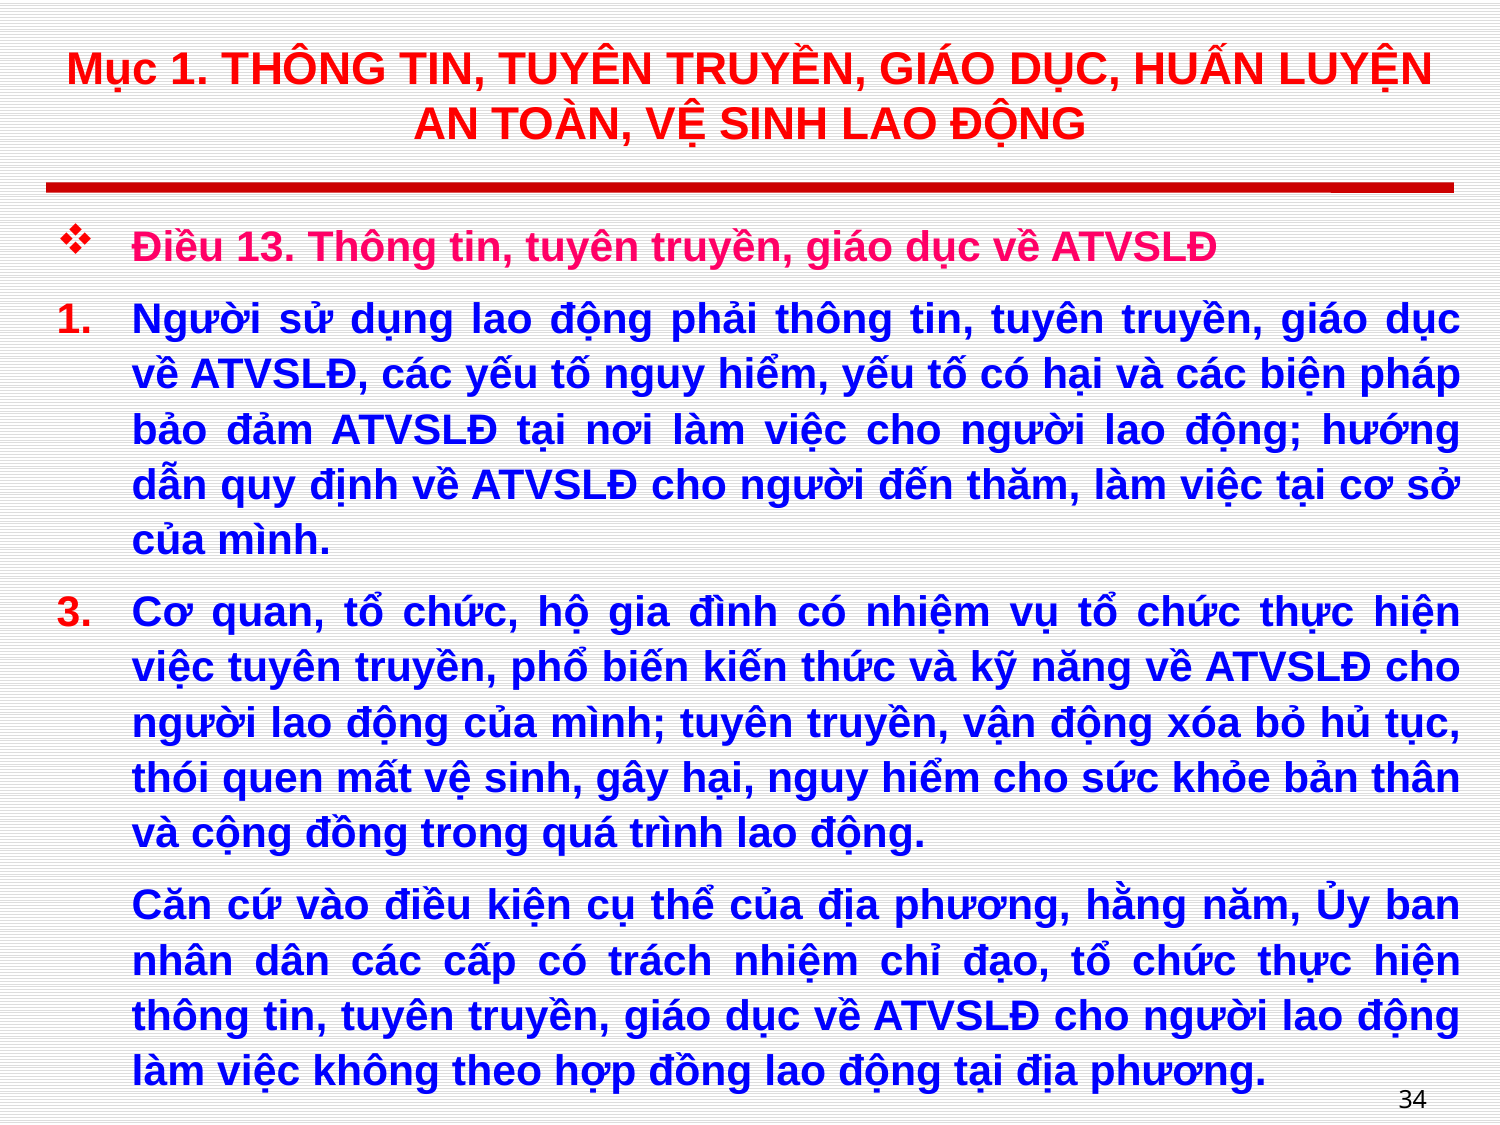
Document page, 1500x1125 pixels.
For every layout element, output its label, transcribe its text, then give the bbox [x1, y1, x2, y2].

text_box Điều 13. Thông tin, tuyên truyền, giáo dục về ATVSLĐ Người sử dụng lao động phải thông tin, tuyên truyền, giáo dục về ATVSLĐ, các yếu tố nguy hiểm, yếu tố có hại và các biện pháp bảo đảm ATVSLĐ tại nơi làm việc cho người lao động; hướng dẫn quy định về ATVSLĐ cho người đến thăm, làm việc tại cơ sở của mình. Cơ quan, tổ chức, hộ gia đình có nhiệm vụ tổ chức thực hiện việc tuyên truyền, phổ biến kiến thức và kỹ năng về ATVSLĐ cho người lao động của mình; tuyên truyền, vận động xóa bỏ hủ tục, thói quen mất vệ sinh, gây hại, nguy hiểm cho sức khỏe bản thân và cộng đồng trong quá trình lao động. Căn cứ vào điều kiện cụ thể của địa phương, hằng năm, Ủy ban nhân dân các cấp có trách nhiệm chỉ đạo, tổ chức thực hiện thông tin, tuyên truyền, giáo dục về ATVSLĐ cho người lao động làm việc không theo hợp đồng lao động tại địa phương. [23, 199, 1477, 1088]
title Mục 1. THÔNG TIN, TUYÊN TRUYỀN, GIÁO DỤC, HUẤN LUYỆN AN TOÀN, VỆ SINH LAO ĐỘNG [38, 24, 1463, 163]
